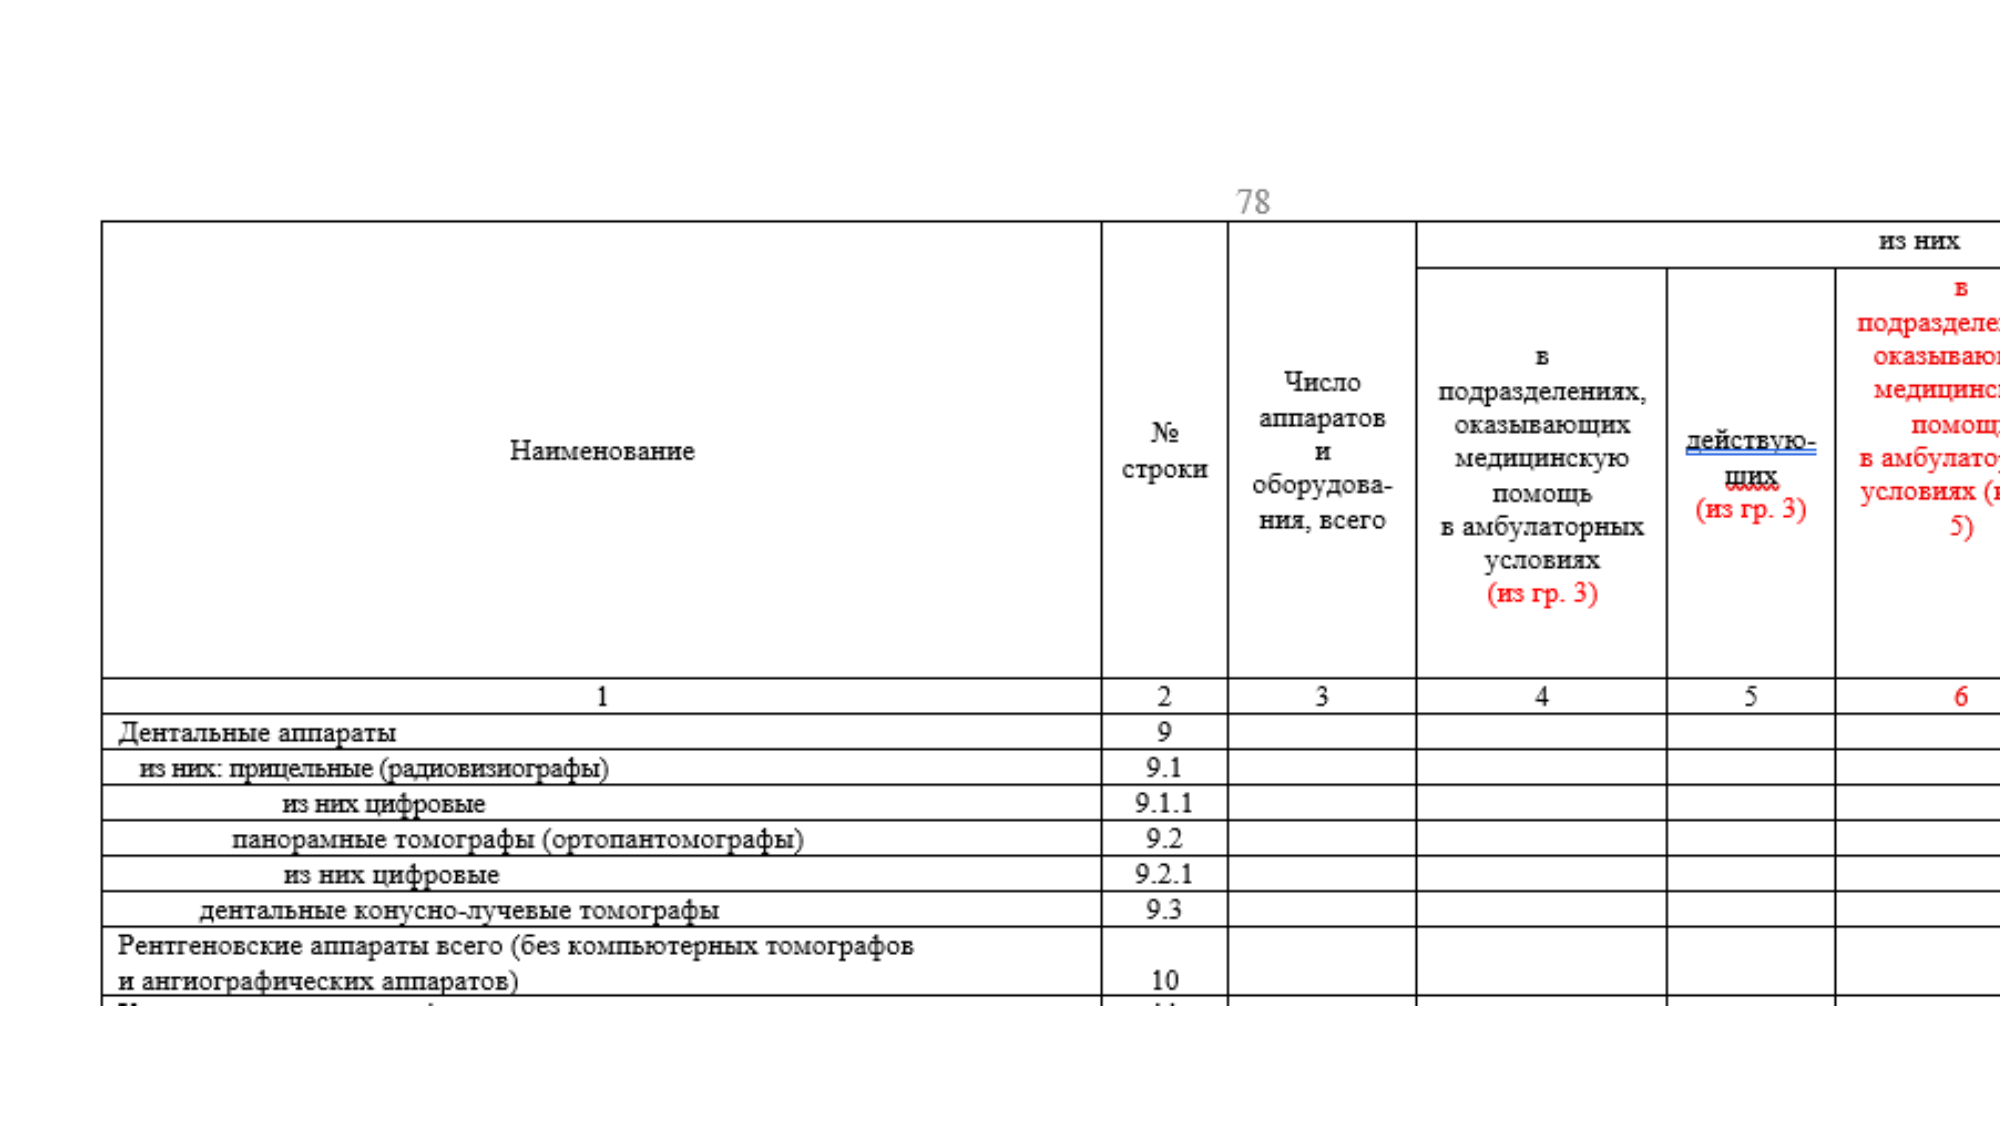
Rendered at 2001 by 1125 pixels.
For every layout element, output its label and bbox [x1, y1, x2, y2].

picture [88, 181, 2000, 1006]
